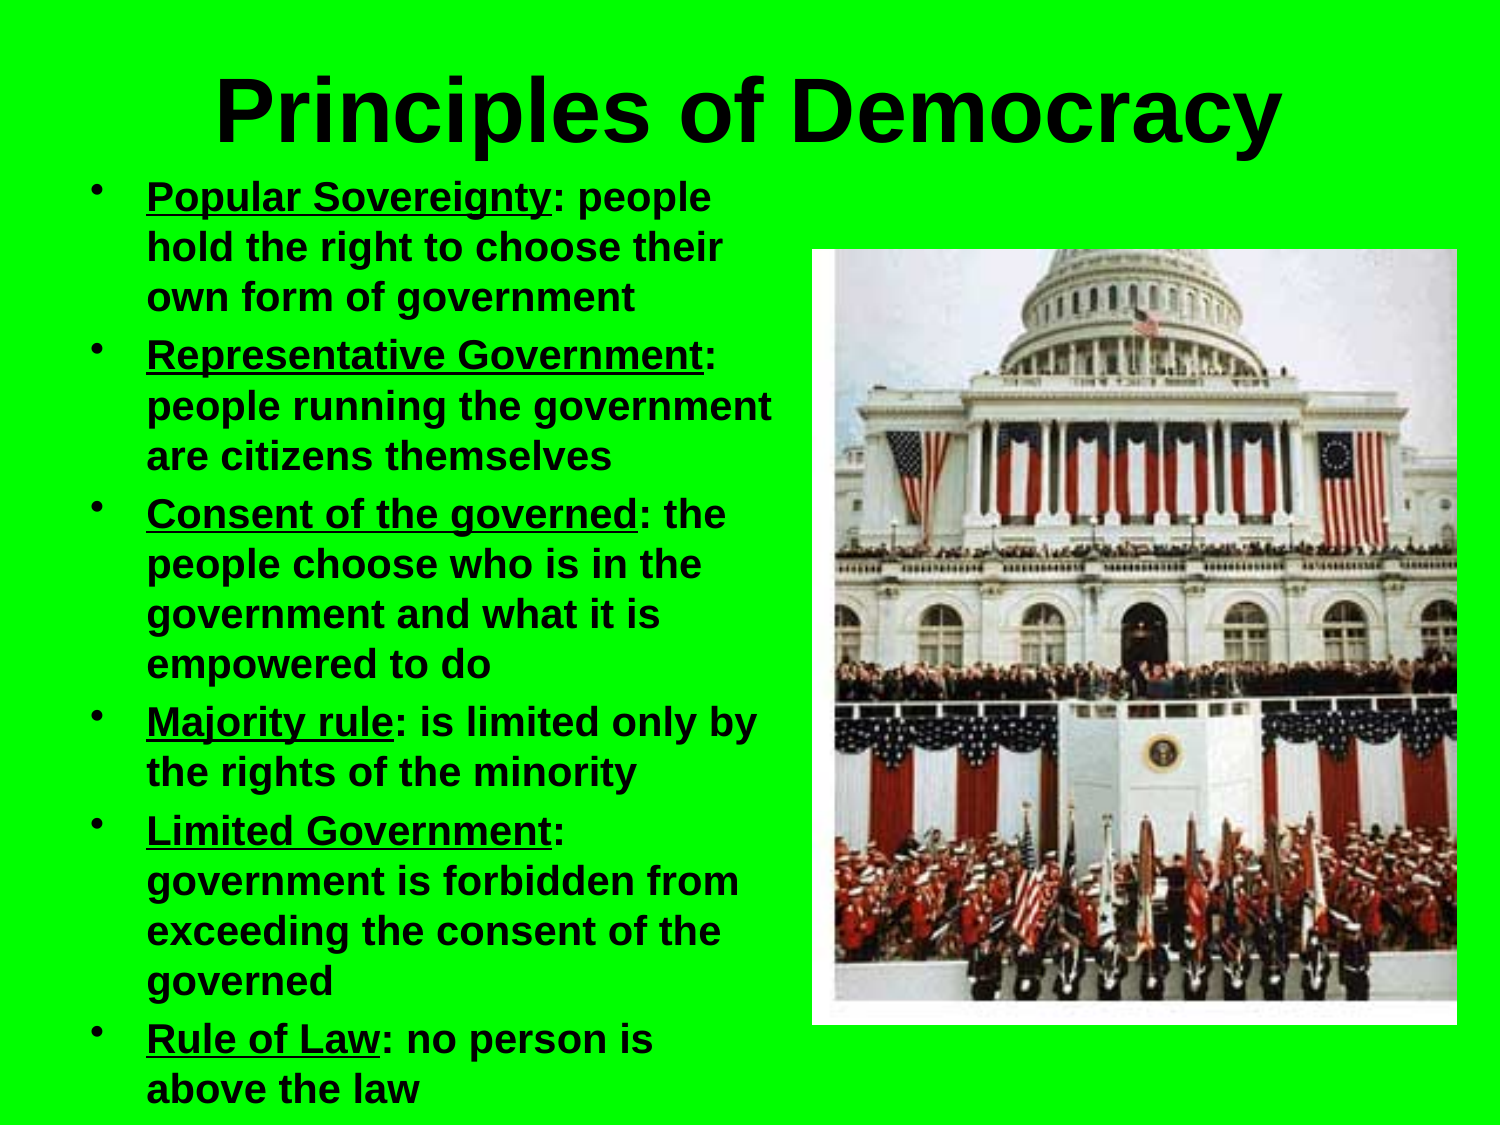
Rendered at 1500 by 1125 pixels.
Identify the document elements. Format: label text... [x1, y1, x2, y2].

title Principles of Democracy [75, 24, 1425, 188]
picture [812, 249, 1457, 1026]
list Popular Sovereignty: people hold the right to choose their own form of government Representative Government: people running the government are citizens themselves Consent of the governed: the people choose who is in the government and what it is empowered to do Majority rule: is limited only by the rights of the minority Limited Government: government is forbidden from exceeding the consent of the governed Rule of Law: no person is above the law [75, 162, 788, 1125]
